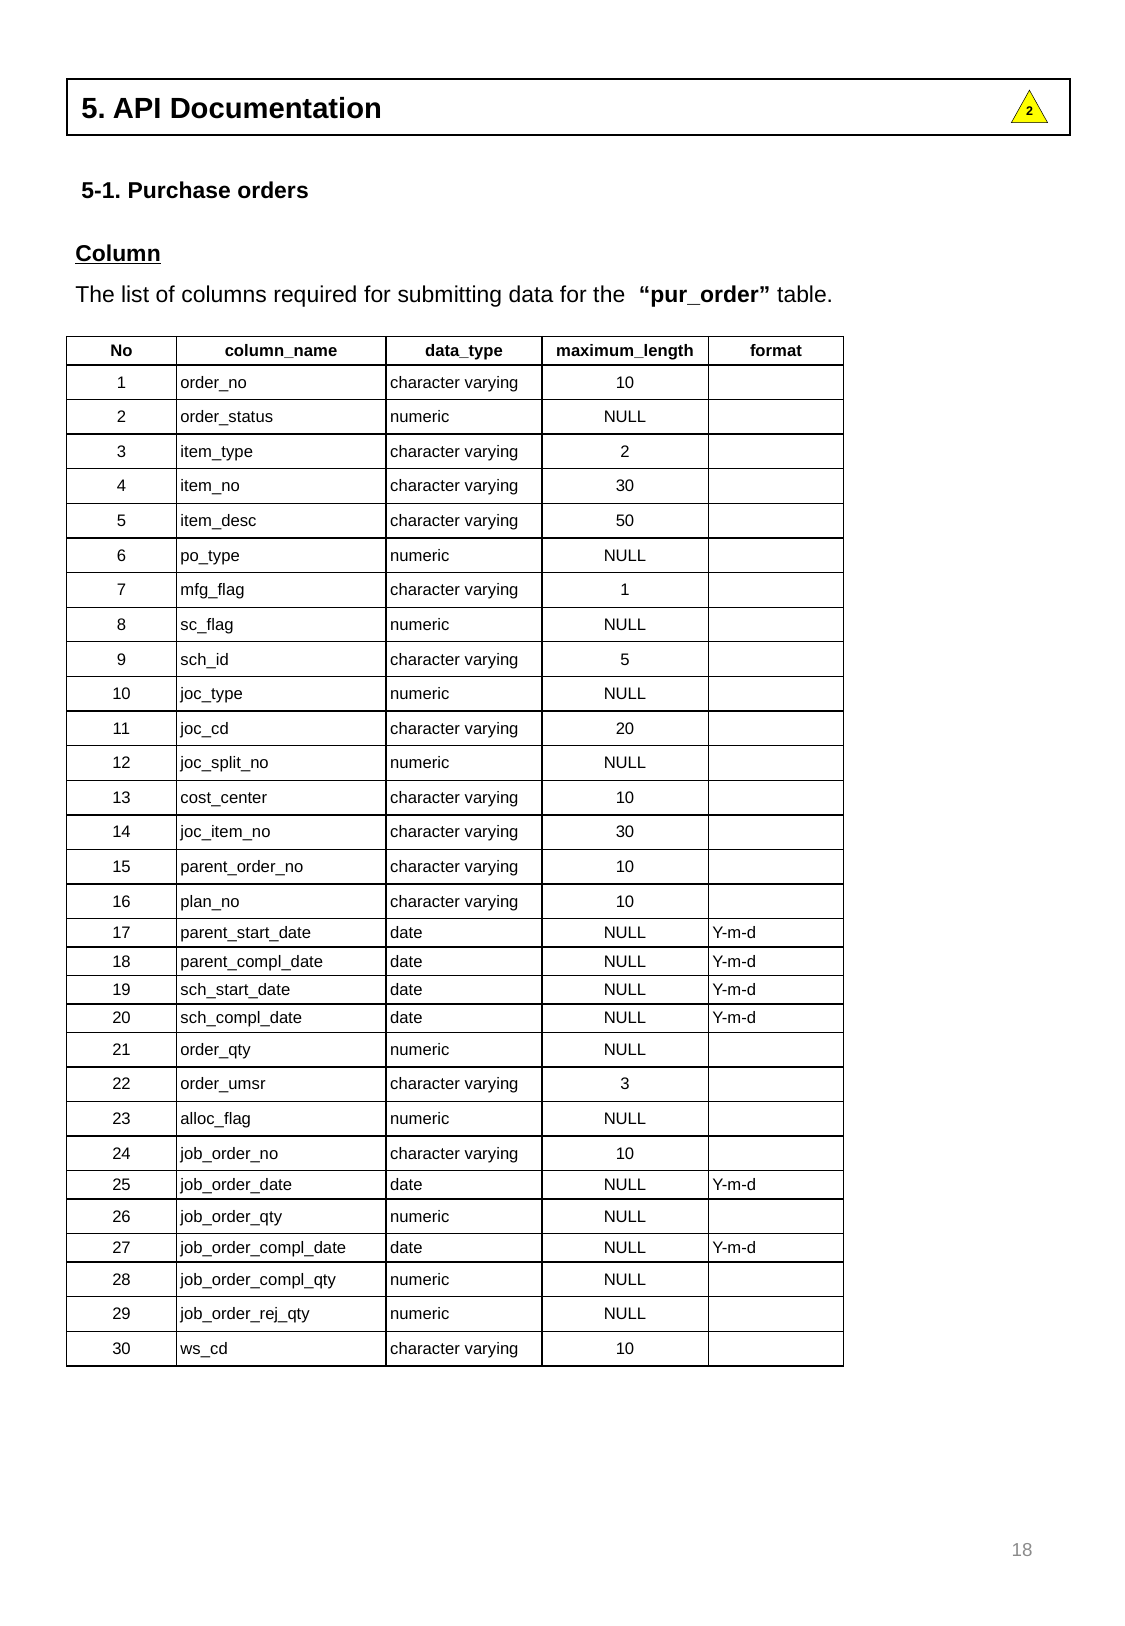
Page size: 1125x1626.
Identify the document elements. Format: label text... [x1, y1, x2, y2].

table_cell 8 [67, 608, 176, 641]
table_cell 24 [67, 1137, 176, 1170]
table_cell NULL [543, 1200, 708, 1233]
table_cell [709, 1332, 843, 1365]
table_cell NULL [543, 746, 708, 780]
table_cell [709, 539, 843, 572]
table_cell date [387, 1171, 541, 1198]
table_cell Y-m-d [709, 976, 843, 1003]
table_cell [709, 746, 843, 780]
table_cell 9 [67, 642, 176, 676]
table_cell sch_start_date [177, 976, 385, 1003]
table_cell NULL [543, 1171, 708, 1198]
table_cell date [387, 919, 541, 946]
table_cell Y-m-d [709, 919, 843, 946]
table_cell date [387, 1234, 541, 1261]
table_cell sch_compl_date [177, 1005, 385, 1032]
table_cell 6 [67, 539, 176, 572]
table_cell 14 [67, 816, 176, 849]
table_cell ws_cd [177, 1332, 385, 1365]
table_cell 3 [67, 435, 176, 468]
table_cell job_order_qty [177, 1200, 385, 1233]
table_cell [709, 642, 843, 676]
table_header data_type [387, 337, 541, 364]
table_cell order_qty [177, 1033, 385, 1066]
table_cell 2 [67, 400, 176, 433]
table_cell numeric [387, 1102, 541, 1135]
table_cell [709, 1200, 843, 1233]
table_cell numeric [387, 677, 541, 710]
table_cell character varying [387, 642, 541, 676]
table_cell [709, 1297, 843, 1331]
table_cell job_order_compl_qty [177, 1263, 385, 1296]
table_cell order_umsr [177, 1068, 385, 1101]
table_cell character varying [387, 712, 541, 745]
table_cell character varying [387, 435, 541, 468]
table_cell NULL [543, 948, 708, 975]
table_cell character varying [387, 781, 541, 814]
table_cell 11 [67, 712, 176, 745]
table_cell NULL [543, 1234, 708, 1261]
table_cell NULL [543, 400, 708, 433]
table_cell Y-m-d [709, 1234, 843, 1261]
table_cell 7 [67, 573, 176, 607]
table_cell 1 [543, 573, 708, 607]
table_cell 29 [67, 1297, 176, 1331]
table_cell [709, 850, 843, 883]
table_cell 10 [543, 885, 708, 918]
table_cell [709, 1102, 843, 1135]
table_cell parent_compl_date [177, 948, 385, 975]
table_cell 13 [67, 781, 176, 814]
table_cell [709, 504, 843, 537]
table_cell character varying [387, 1332, 541, 1365]
table_cell 30 [543, 469, 708, 503]
table_cell order_no [177, 366, 385, 399]
table_cell plan_no [177, 885, 385, 918]
table_cell job_order_no [177, 1137, 385, 1170]
table_cell [709, 400, 843, 433]
table_header No [67, 337, 176, 364]
table_cell [709, 781, 843, 814]
table_cell sc_flag [177, 608, 385, 641]
table_cell 22 [67, 1068, 176, 1101]
table_cell 21 [67, 1033, 176, 1066]
table_cell [709, 1137, 843, 1170]
table_cell 2 [543, 435, 708, 468]
table_cell [709, 1033, 843, 1066]
table_cell 28 [67, 1263, 176, 1296]
table_cell 26 [67, 1200, 176, 1233]
table_cell NULL [543, 1005, 708, 1032]
table_cell 25 [67, 1171, 176, 1198]
table_cell 3 [543, 1068, 708, 1101]
table_cell job_order_rej_qty [177, 1297, 385, 1331]
table_cell 20 [67, 1005, 176, 1032]
table_header column_name [177, 337, 385, 364]
table_cell 10 [543, 366, 708, 399]
table_cell Y-m-d [709, 1005, 843, 1032]
table_cell 10 [543, 781, 708, 814]
table_cell 19 [67, 976, 176, 1003]
table_cell NULL [543, 1263, 708, 1296]
table_cell alloc_flag [177, 1102, 385, 1135]
table_cell character varying [387, 816, 541, 849]
table_cell 10 [543, 1332, 708, 1365]
table_cell 10 [543, 850, 708, 883]
table_cell [709, 435, 843, 468]
table_cell cost_center [177, 781, 385, 814]
table_cell numeric [387, 1297, 541, 1331]
table_cell 16 [67, 885, 176, 918]
table_cell 4 [67, 469, 176, 503]
table_cell numeric [387, 1033, 541, 1066]
table_cell date [387, 976, 541, 1003]
table_cell character varying [387, 366, 541, 399]
table_cell character varying [387, 504, 541, 537]
text_box 2 [1009, 88, 1050, 124]
table_cell joc_split_no [177, 746, 385, 780]
text_box 5. API Documentation [66, 78, 1071, 136]
table_cell character varying [387, 850, 541, 883]
table_cell joc_item_no [177, 816, 385, 849]
table_cell joc_cd [177, 712, 385, 745]
table_cell 20 [543, 712, 708, 745]
table_cell numeric [387, 608, 541, 641]
table_cell 12 [67, 746, 176, 780]
table_cell 15 [67, 850, 176, 883]
table_cell 10 [543, 1137, 708, 1170]
table_cell 5 [543, 642, 708, 676]
table_cell NULL [543, 1102, 708, 1135]
table_cell joc_type [177, 677, 385, 710]
table_cell [709, 573, 843, 607]
table_cell order_status [177, 400, 385, 433]
table_cell po_type [177, 539, 385, 572]
table_cell item_type [177, 435, 385, 468]
table_cell [709, 677, 843, 710]
table_cell date [387, 1005, 541, 1032]
table_cell 5 [67, 504, 176, 537]
table_cell sch_id [177, 642, 385, 676]
table_cell numeric [387, 539, 541, 572]
table_cell 27 [67, 1234, 176, 1261]
table_cell character varying [387, 885, 541, 918]
table_cell job_order_compl_date [177, 1234, 385, 1261]
table_cell [709, 712, 843, 745]
table_cell job_order_date [177, 1171, 385, 1198]
table_cell numeric [387, 1263, 541, 1296]
table_cell item_no [177, 469, 385, 503]
table_cell NULL [543, 976, 708, 1003]
table_cell NULL [543, 1297, 708, 1331]
table_cell NULL [543, 1033, 708, 1066]
table_cell NULL [543, 539, 708, 572]
table_cell 1 [67, 366, 176, 399]
table_cell [709, 366, 843, 399]
table_cell NULL [543, 677, 708, 710]
text_box 5-1. Purchase orders [66, 168, 1071, 211]
table_cell mfg_flag [177, 573, 385, 607]
table_cell Y-m-d [709, 948, 843, 975]
table_cell [709, 608, 843, 641]
table_cell character varying [387, 1068, 541, 1101]
table_cell 18 [67, 948, 176, 975]
table_header format [709, 337, 843, 364]
table_cell [709, 885, 843, 918]
table_cell NULL [543, 919, 708, 946]
table_cell 23 [67, 1102, 176, 1135]
table_cell NULL [543, 608, 708, 641]
table_cell parent_start_date [177, 919, 385, 946]
table_cell 17 [67, 919, 176, 946]
table_cell character varying [387, 573, 541, 607]
table_cell [709, 1263, 843, 1296]
table_cell character varying [387, 1137, 541, 1170]
table_cell date [387, 948, 541, 975]
table_cell [709, 469, 843, 503]
table_header maximum_length [543, 337, 708, 364]
table_cell [709, 816, 843, 849]
slide_number 18 [794, 1506, 1048, 1593]
table_cell 30 [67, 1332, 176, 1365]
table_cell parent_order_no [177, 850, 385, 883]
table_cell character varying [387, 469, 541, 503]
table_cell 50 [543, 504, 708, 537]
table_cell Y-m-d [709, 1171, 843, 1198]
table_cell [709, 1068, 843, 1101]
table_cell numeric [387, 746, 541, 780]
table_cell item_desc [177, 504, 385, 537]
table_cell 30 [543, 816, 708, 849]
table_cell 10 [67, 677, 176, 710]
table_cell numeric [387, 400, 541, 433]
table_cell numeric [387, 1200, 541, 1233]
text_box Column The list of columns required for submitting data for the “pur_order” table. [60, 217, 1065, 315]
